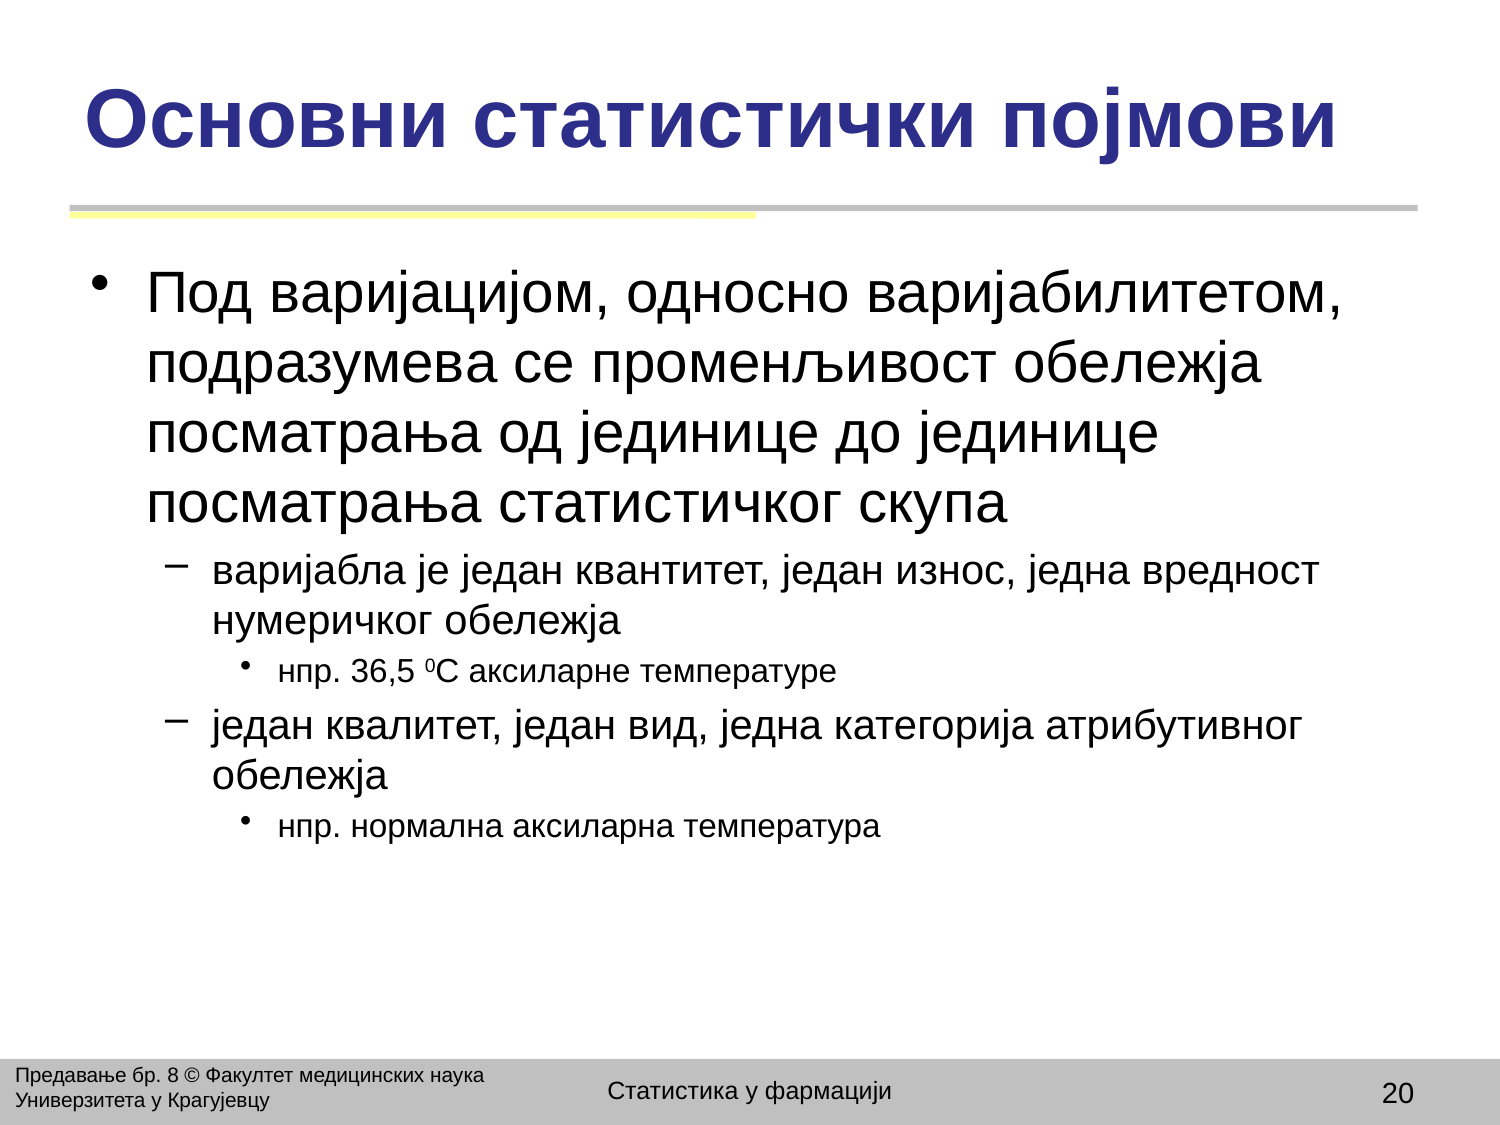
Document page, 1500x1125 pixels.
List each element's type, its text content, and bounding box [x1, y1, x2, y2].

slide_number 20 [1079, 1066, 1430, 1125]
title Основни статистички појмови [69, 19, 1426, 208]
footer Статистика у фармацији [512, 1066, 988, 1125]
slide_number Предавање бр. 8 © Факултет медицинских наука Универзитета у Крагујевцу [0, 1053, 631, 1108]
list Под варијацијом, односно варијабилитетом, подразумева се променљивост обележја посматрања од јединице до јединице посматрања статистичког скупа варијабла је један квантитет, један износ, једна вредност нумеричког обележја нпр. 36,5 0С аксиларне температуре један квалитет, један вид, једна категорија атрибутивног обележја нпр. нормална аксиларна температура [74, 246, 1426, 1023]
